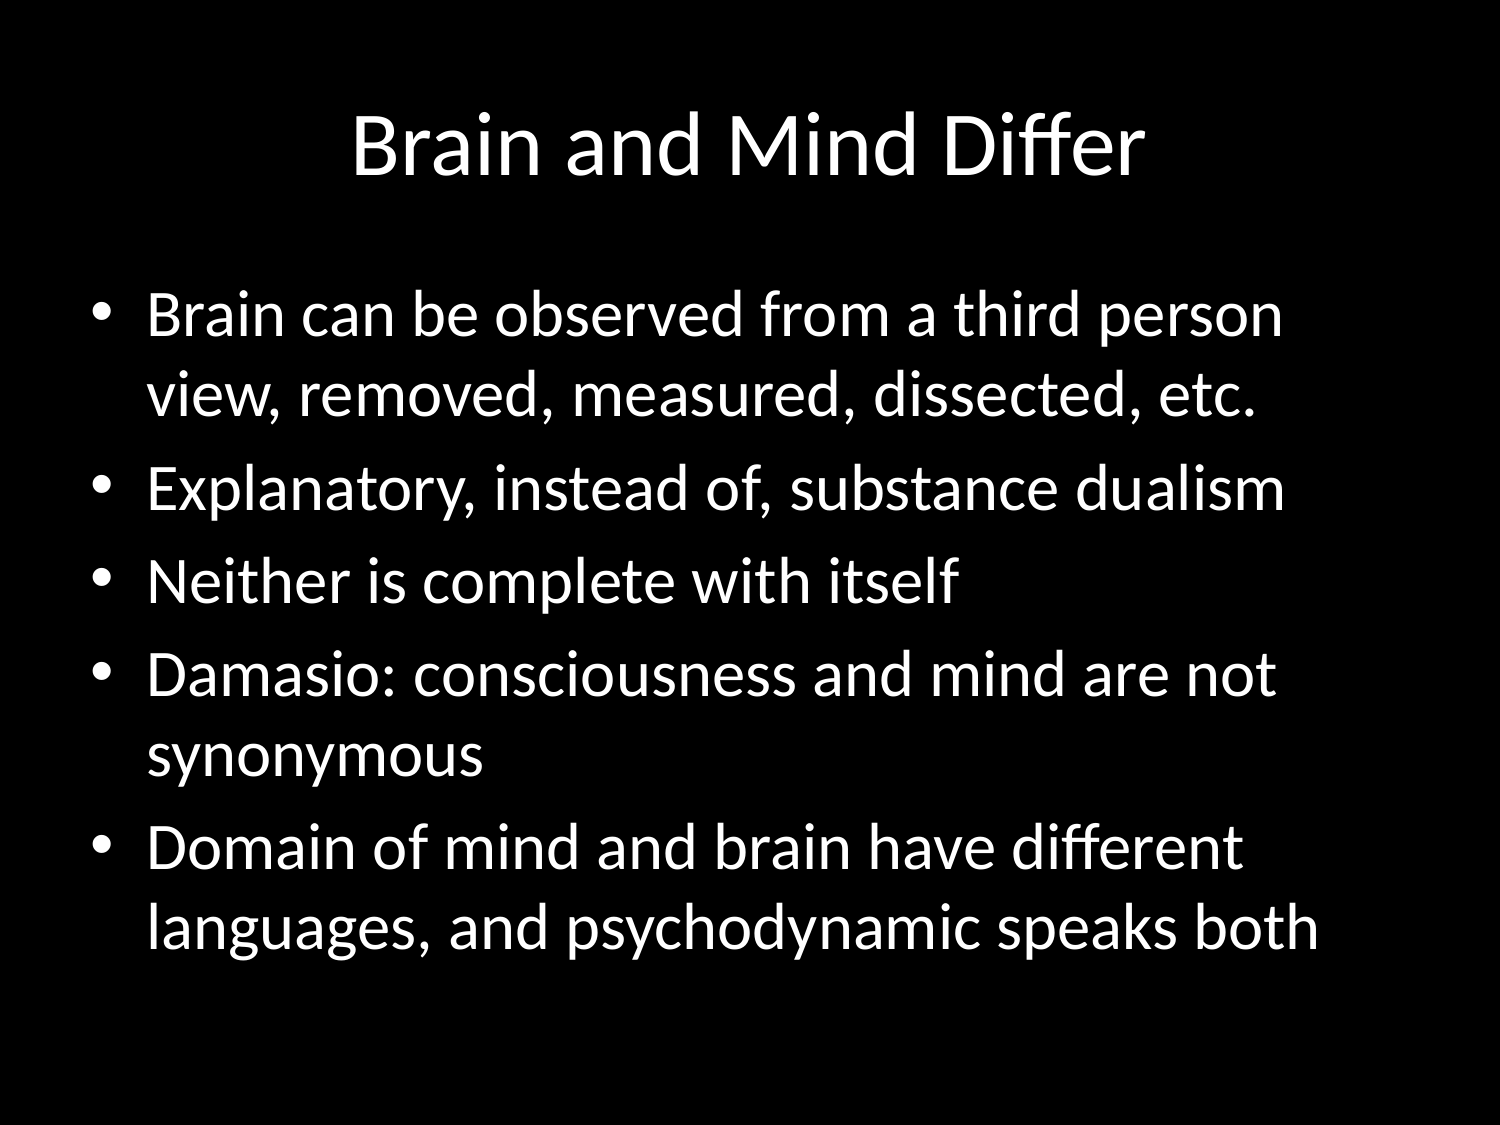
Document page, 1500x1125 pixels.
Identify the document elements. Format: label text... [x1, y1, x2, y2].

title Brain and Mind Differ [75, 45, 1425, 233]
list Brain can be observed from a third person view, removed, measured, dissected, etc. Explanatory, instead of, substance dualism Neither is complete with itself Damasio: consciousness and mind are not synonymous Domain of mind and brain have different languages, and psychodynamic speaks both [75, 262, 1425, 1005]
